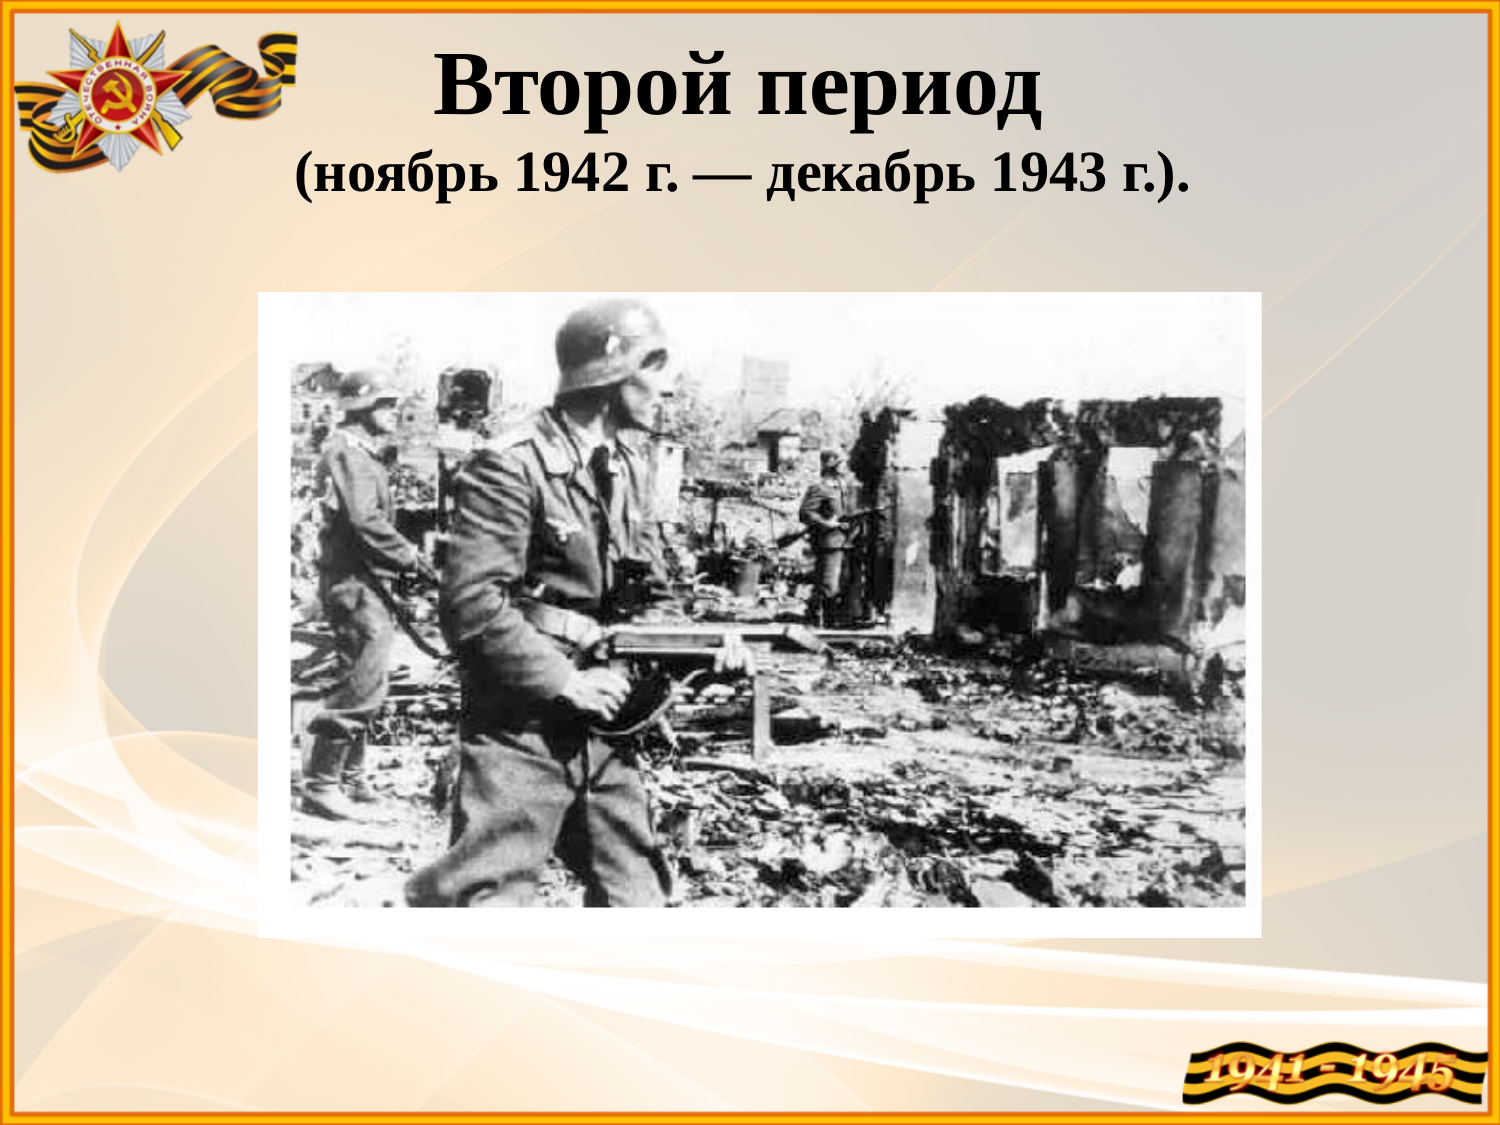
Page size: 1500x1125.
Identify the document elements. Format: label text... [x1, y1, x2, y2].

picture [0, 227, 1500, 1125]
title Второй период (ноябрь 1942 г. — декабрь 1943 г.). [0, 0, 1500, 227]
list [257, 292, 1262, 938]
